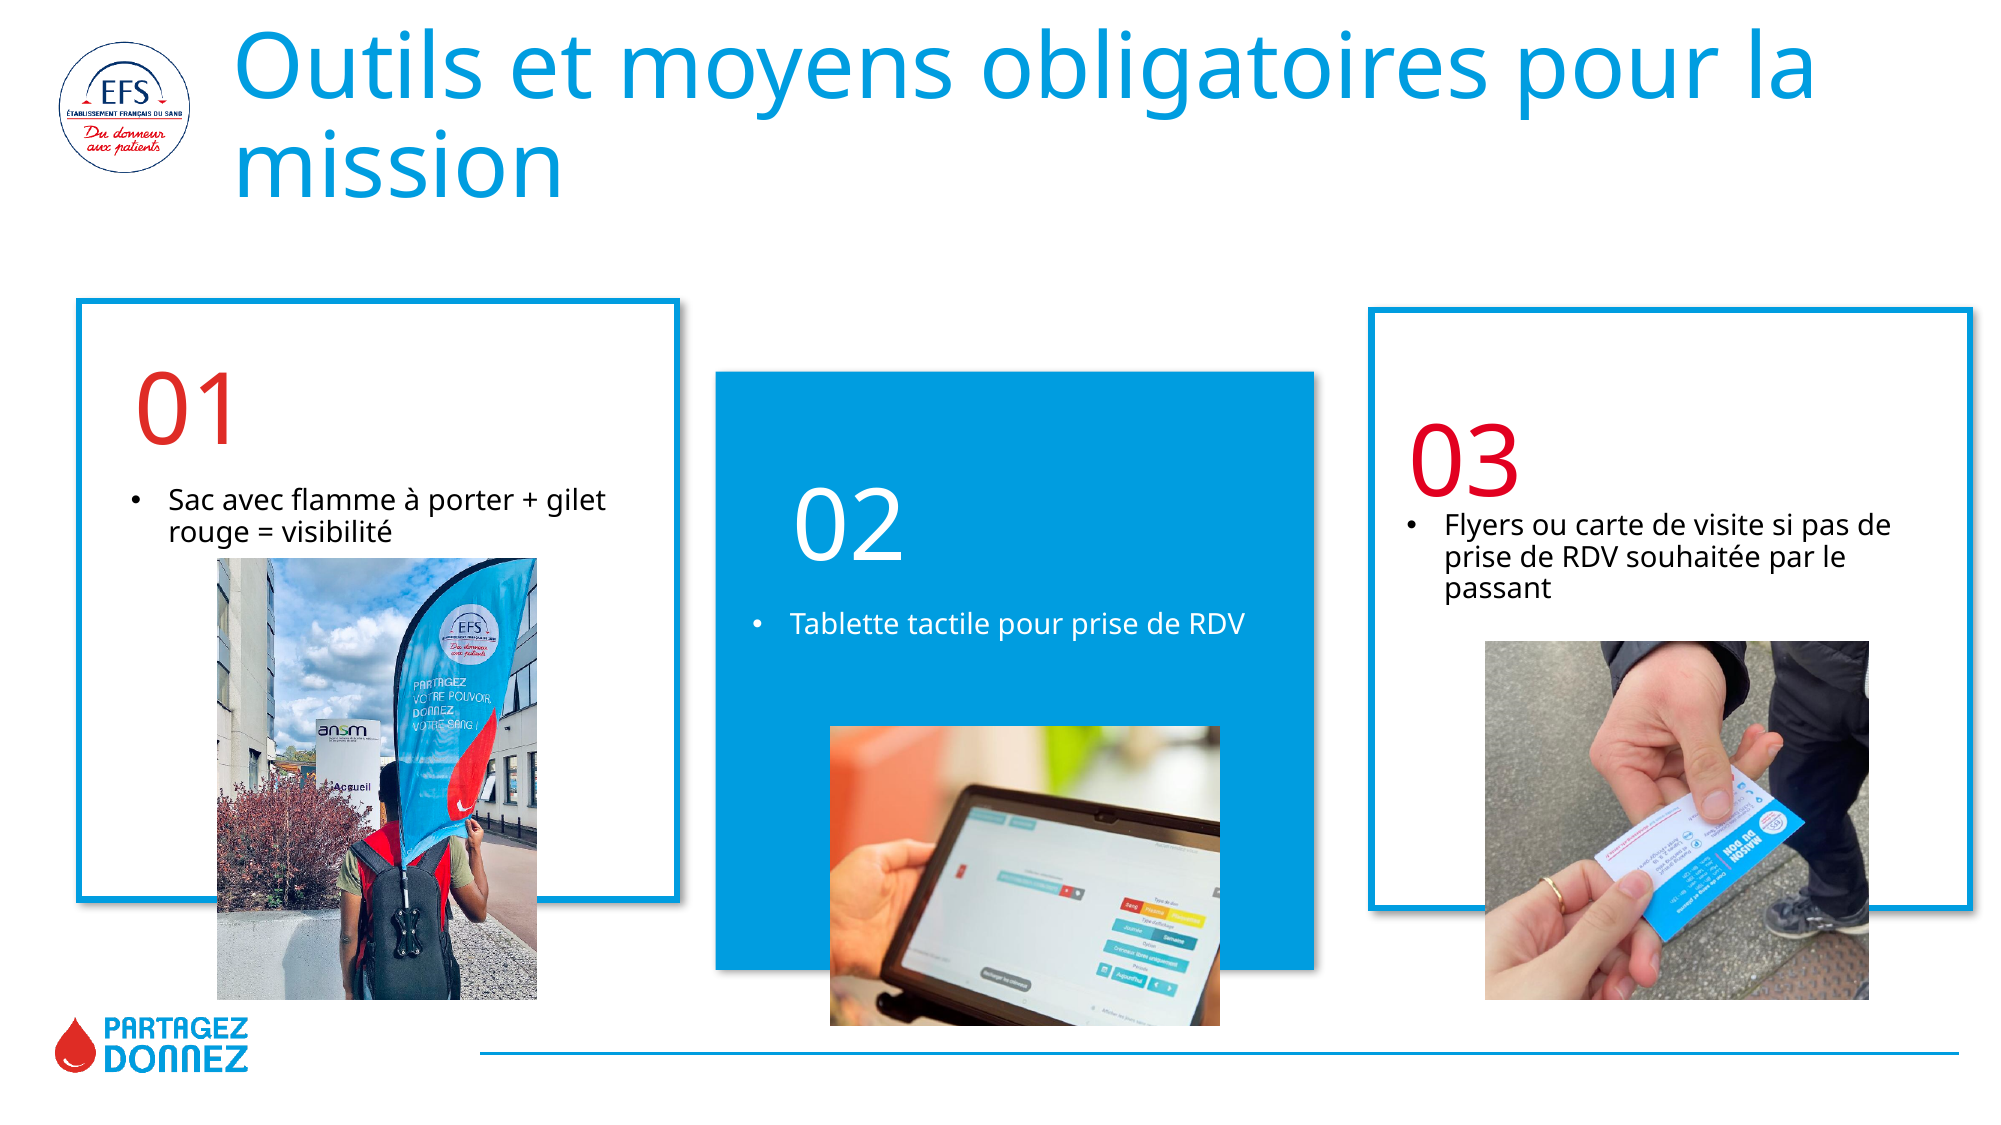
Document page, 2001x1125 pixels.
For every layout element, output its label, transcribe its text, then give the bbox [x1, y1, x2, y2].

picture [1485, 641, 1869, 1000]
list Flyers ou carte de visite si pas de prise de RDV souhaitée par le passant [1391, 503, 1916, 552]
list Sac avec flamme à porter + gilet rouge = visibilité [115, 478, 640, 527]
list Tablette tactile pour prise de RDV [737, 601, 1262, 651]
picture [43, 26, 205, 188]
picture [217, 557, 538, 1000]
picture [829, 727, 1220, 1026]
title Outils et moyens obligatoires pour la mission [217, 9, 1943, 227]
picture [53, 1016, 250, 1075]
